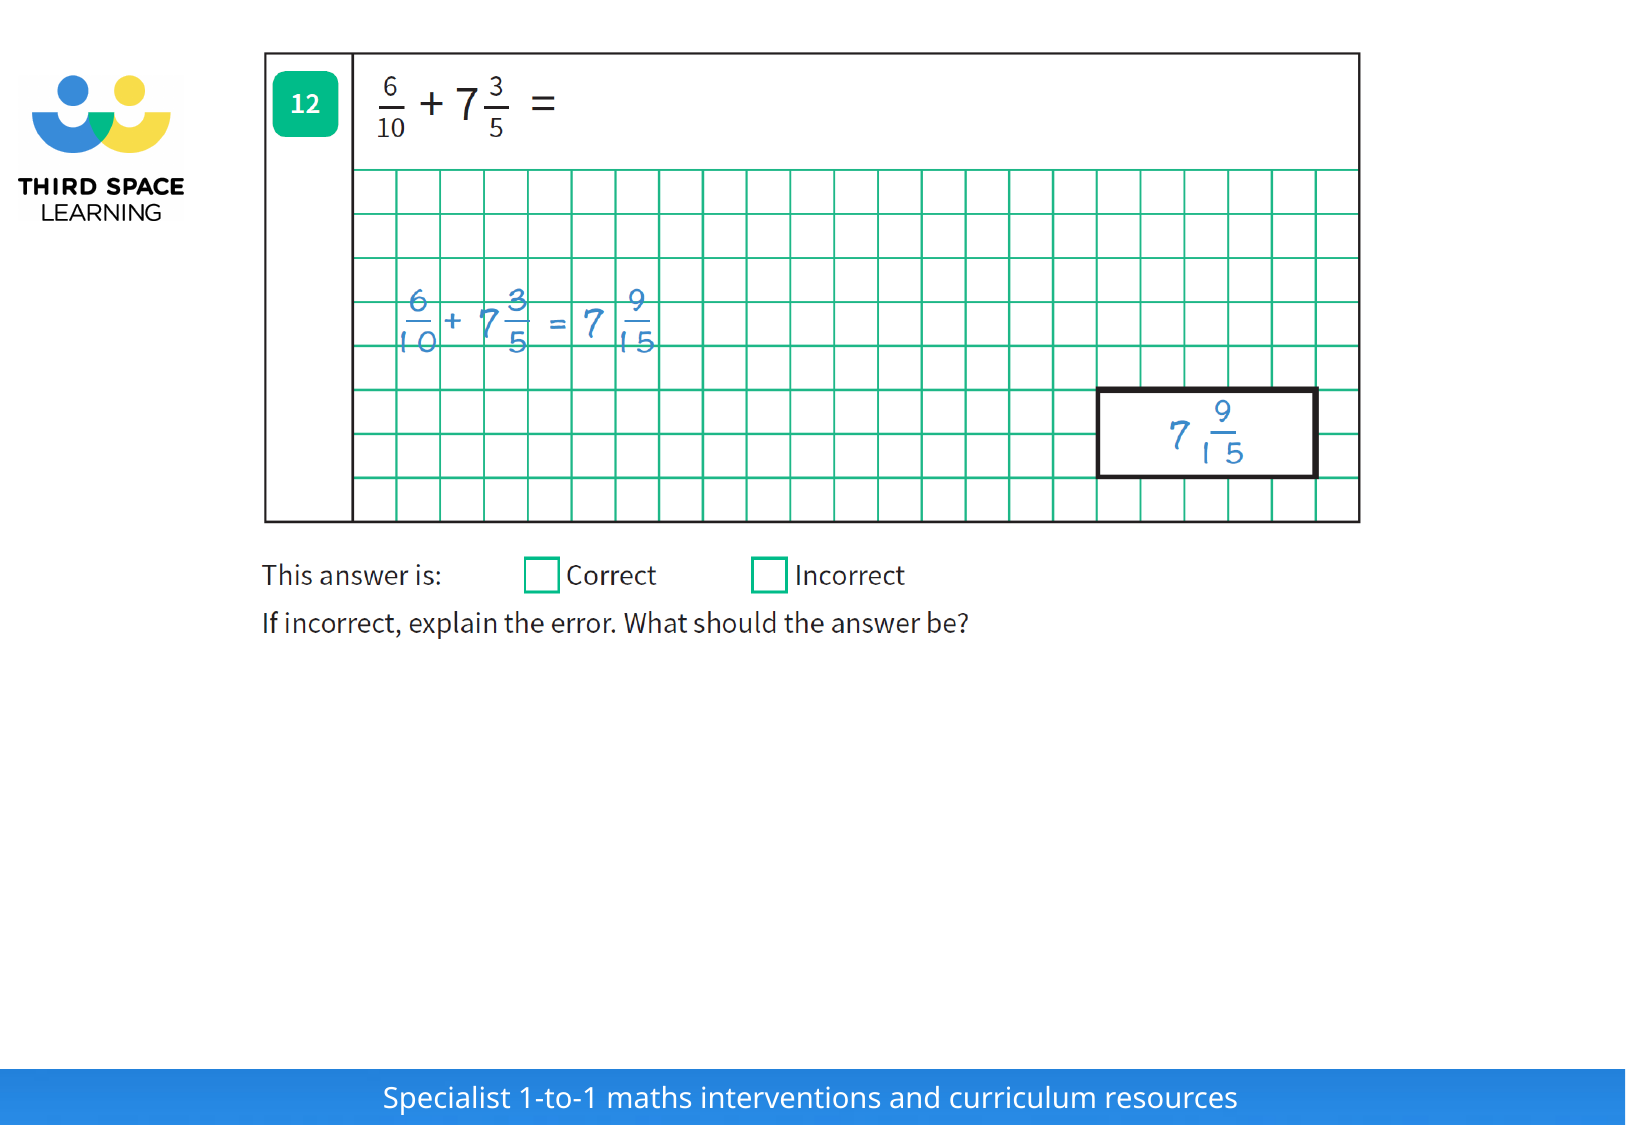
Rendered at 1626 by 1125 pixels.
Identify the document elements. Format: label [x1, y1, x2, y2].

picture [0, 1069, 1626, 1125]
picture [18, 75, 184, 221]
picture [260, 49, 1364, 641]
